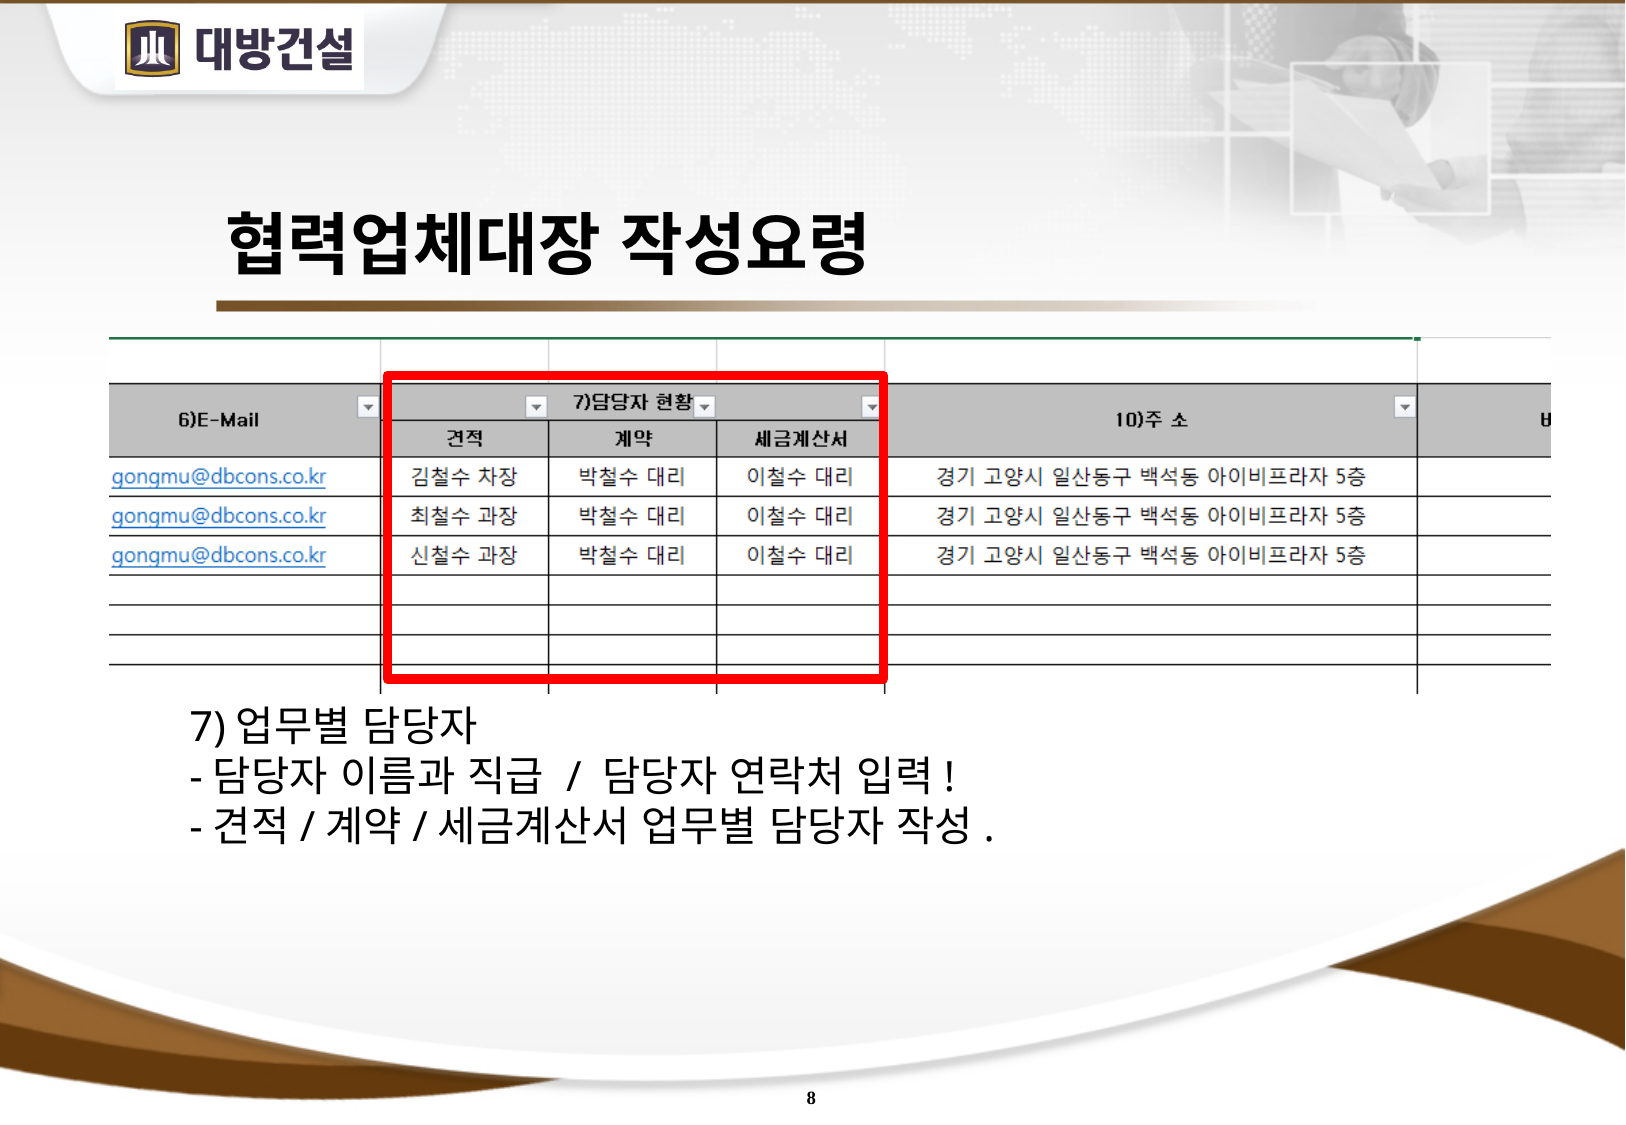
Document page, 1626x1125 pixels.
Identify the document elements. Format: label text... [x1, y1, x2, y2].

title 협력업체대장 작성요령 [209, 160, 1223, 292]
text_box 7)업무별 담당자 -담당자 이름과 직급 / 담당자 연락처 입력! -견적/계약/세금계산서 업무별 담당자 작성. [174, 702, 1486, 858]
picture [0, 0, 1625, 1125]
